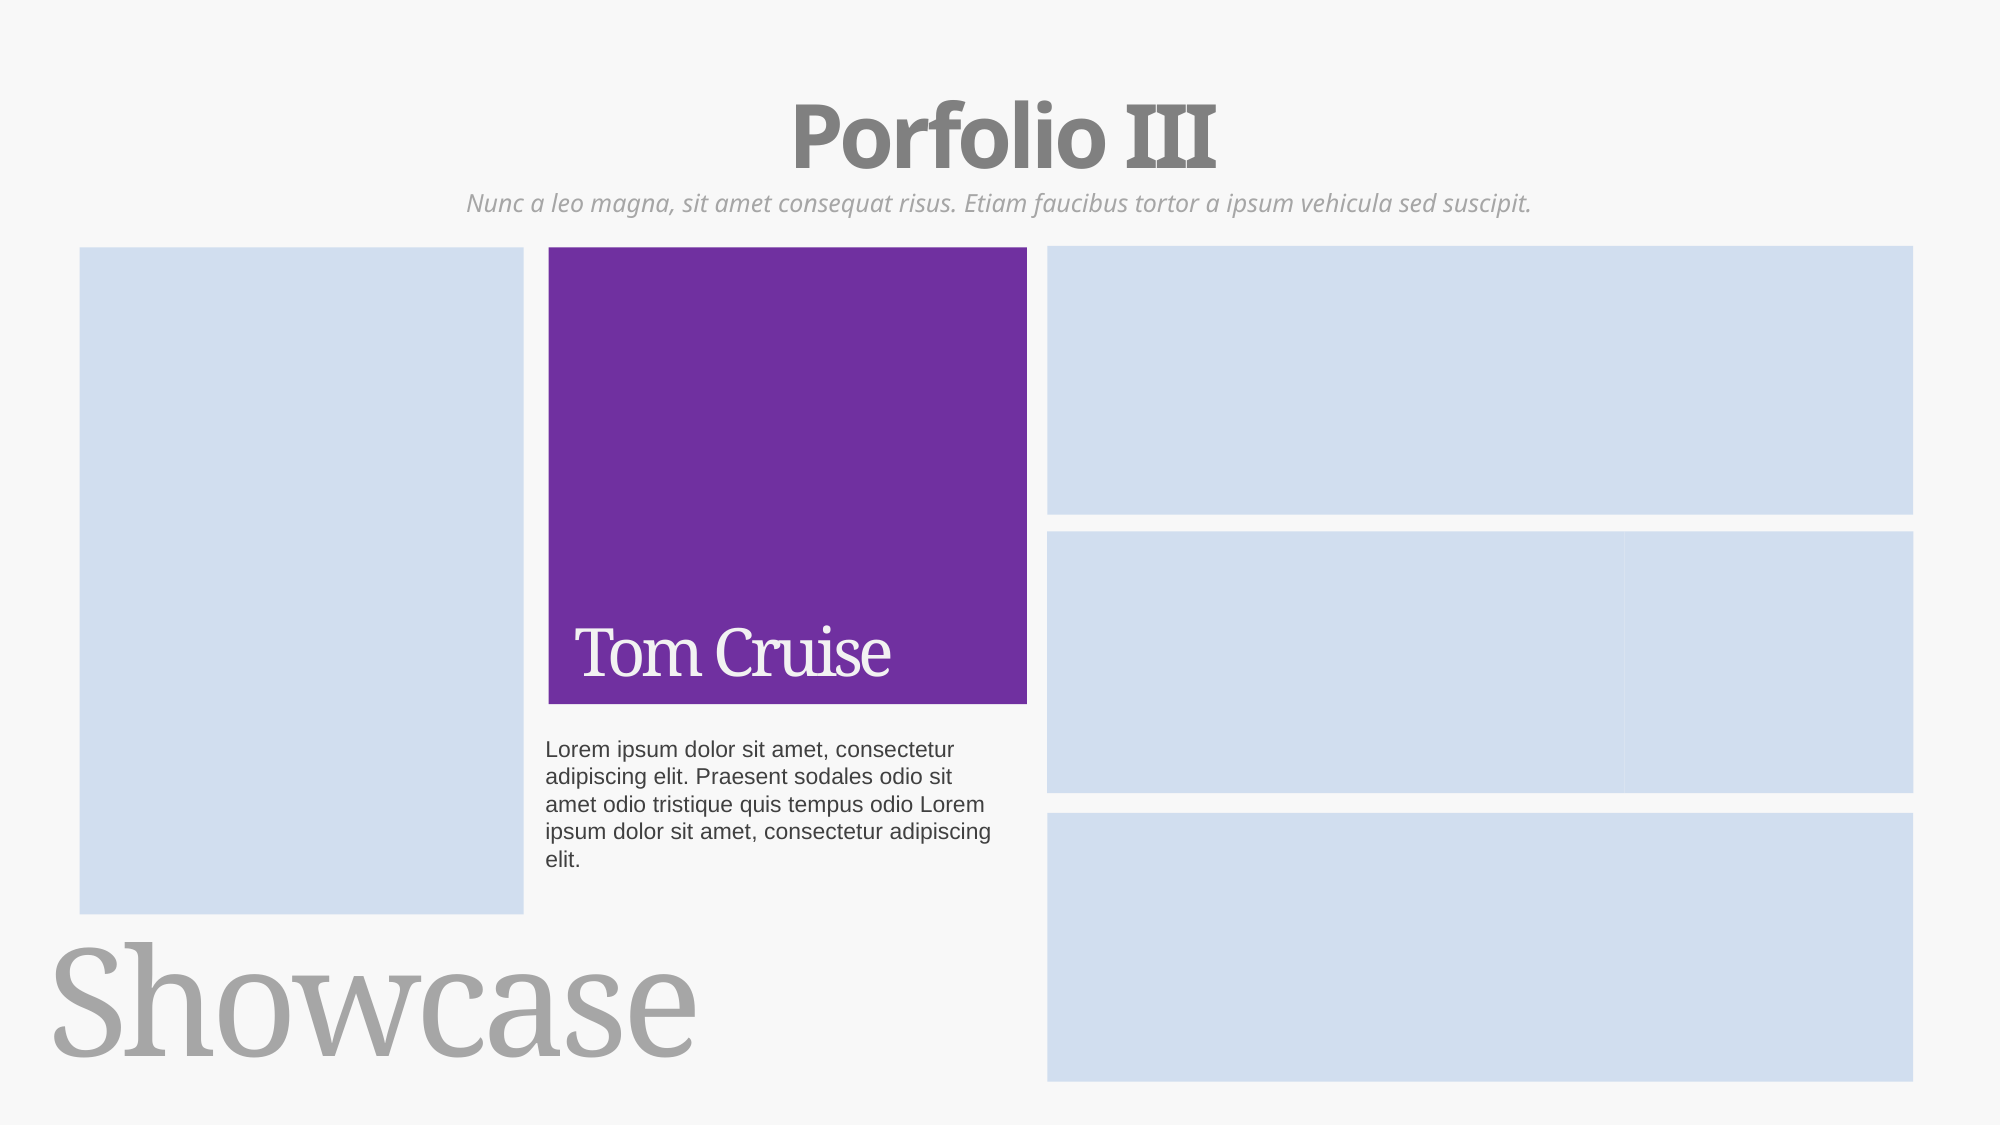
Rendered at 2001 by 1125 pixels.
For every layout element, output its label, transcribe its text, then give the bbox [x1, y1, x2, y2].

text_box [1624, 530, 1914, 794]
text_box Lorem ipsum dolor sit amet, consectetur adipiscing elit. Praesent sodales odio sit amet odio tristique quis tempus odio Lorem ipsum dolor sit amet, consectetur adipiscing elit. [530, 726, 1025, 879]
text_box Nunc a leo magna, sit amet consequat risus. Etiam faucibus tortor a ipsum vehicula sed suscipit. [123, 182, 1884, 223]
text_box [79, 247, 525, 915]
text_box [1047, 811, 1914, 1083]
text_box Tom Cruise [559, 602, 910, 698]
text_box Showcase [32, 899, 718, 1095]
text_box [1047, 530, 1335, 794]
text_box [1047, 244, 1914, 516]
text_box [548, 246, 1028, 705]
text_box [1335, 530, 1624, 794]
text_box Porfolio III [778, 74, 1230, 182]
